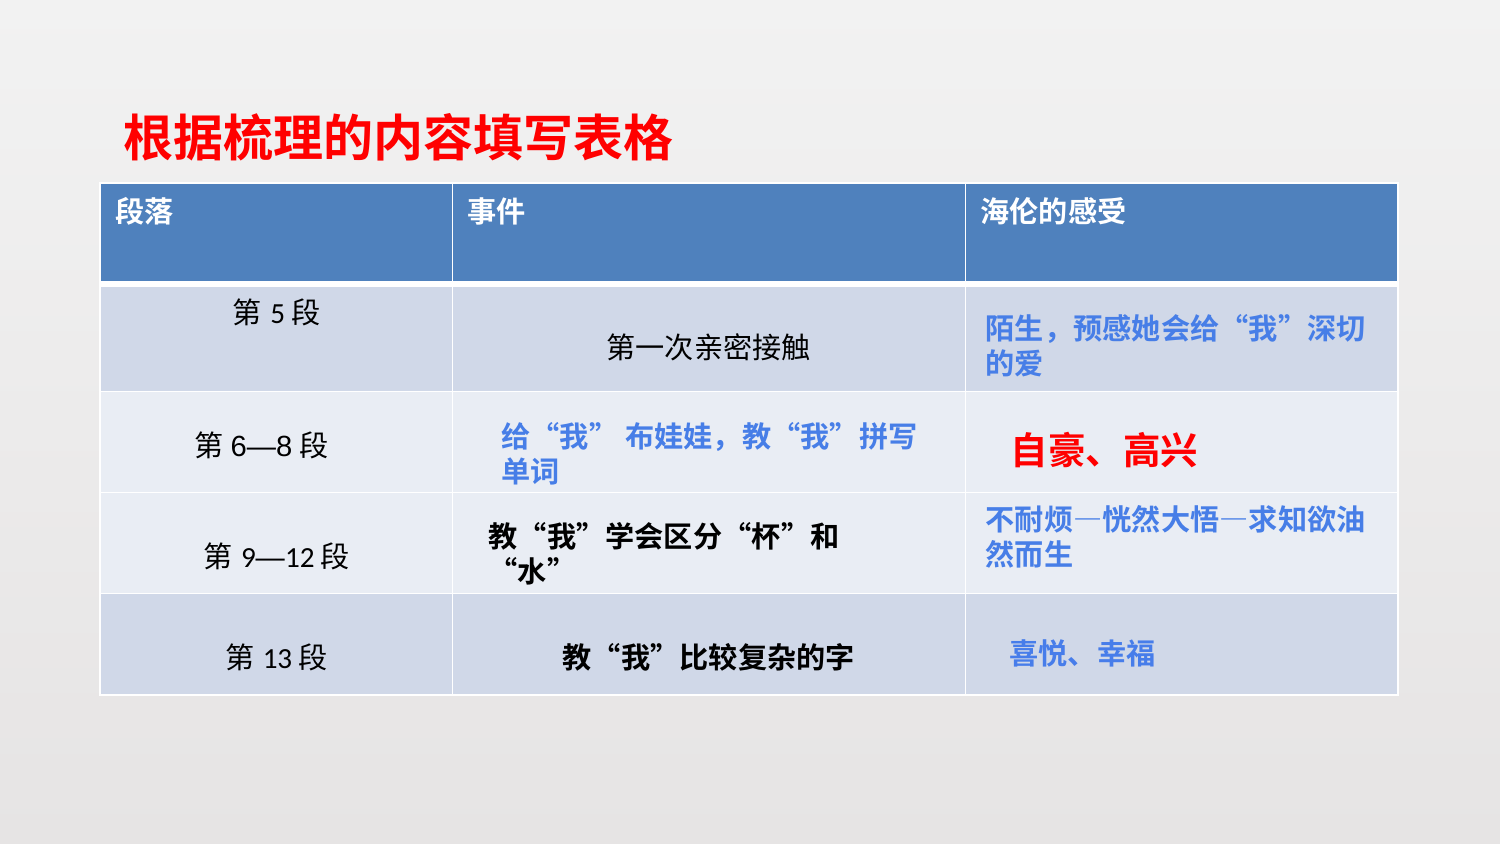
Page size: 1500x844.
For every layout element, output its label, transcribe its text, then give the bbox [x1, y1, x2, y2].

text_box 给“我” 布娃娃，教“我”拼写单词 [490, 412, 940, 495]
table_cell 第5段 [101, 287, 452, 391]
table_cell [453, 493, 965, 593]
table_cell [966, 287, 1397, 391]
table_cell [966, 594, 1397, 694]
text_box 陌生，预感她会给“我”深切的爱 [974, 304, 1384, 386]
table_cell [966, 392, 1397, 492]
table_cell 第9—12段 [101, 493, 452, 593]
table_header 段落 [101, 184, 452, 281]
text_box 不耐烦—恍然大悟—求知欲油然而生 [974, 496, 1393, 578]
text_box 喜悦、幸福 [998, 630, 1299, 677]
title 根据梳理的内容填写表格 [112, 101, 772, 174]
table_cell 教“我”比较复杂的字 [453, 594, 965, 694]
text_box 第6—8段 [183, 421, 431, 468]
text_box 自豪、高兴 [999, 421, 1210, 478]
text_box 教“我”学会区分“杯”和“水” [477, 513, 931, 595]
table_cell [966, 493, 1397, 593]
table_header 海伦的感受 [966, 184, 1397, 281]
table_cell [453, 392, 965, 492]
table_cell [101, 392, 452, 492]
table_cell 第13段 [101, 594, 452, 694]
table_cell 第一次亲密接触 [453, 287, 965, 391]
table_header 事件 [453, 184, 965, 281]
